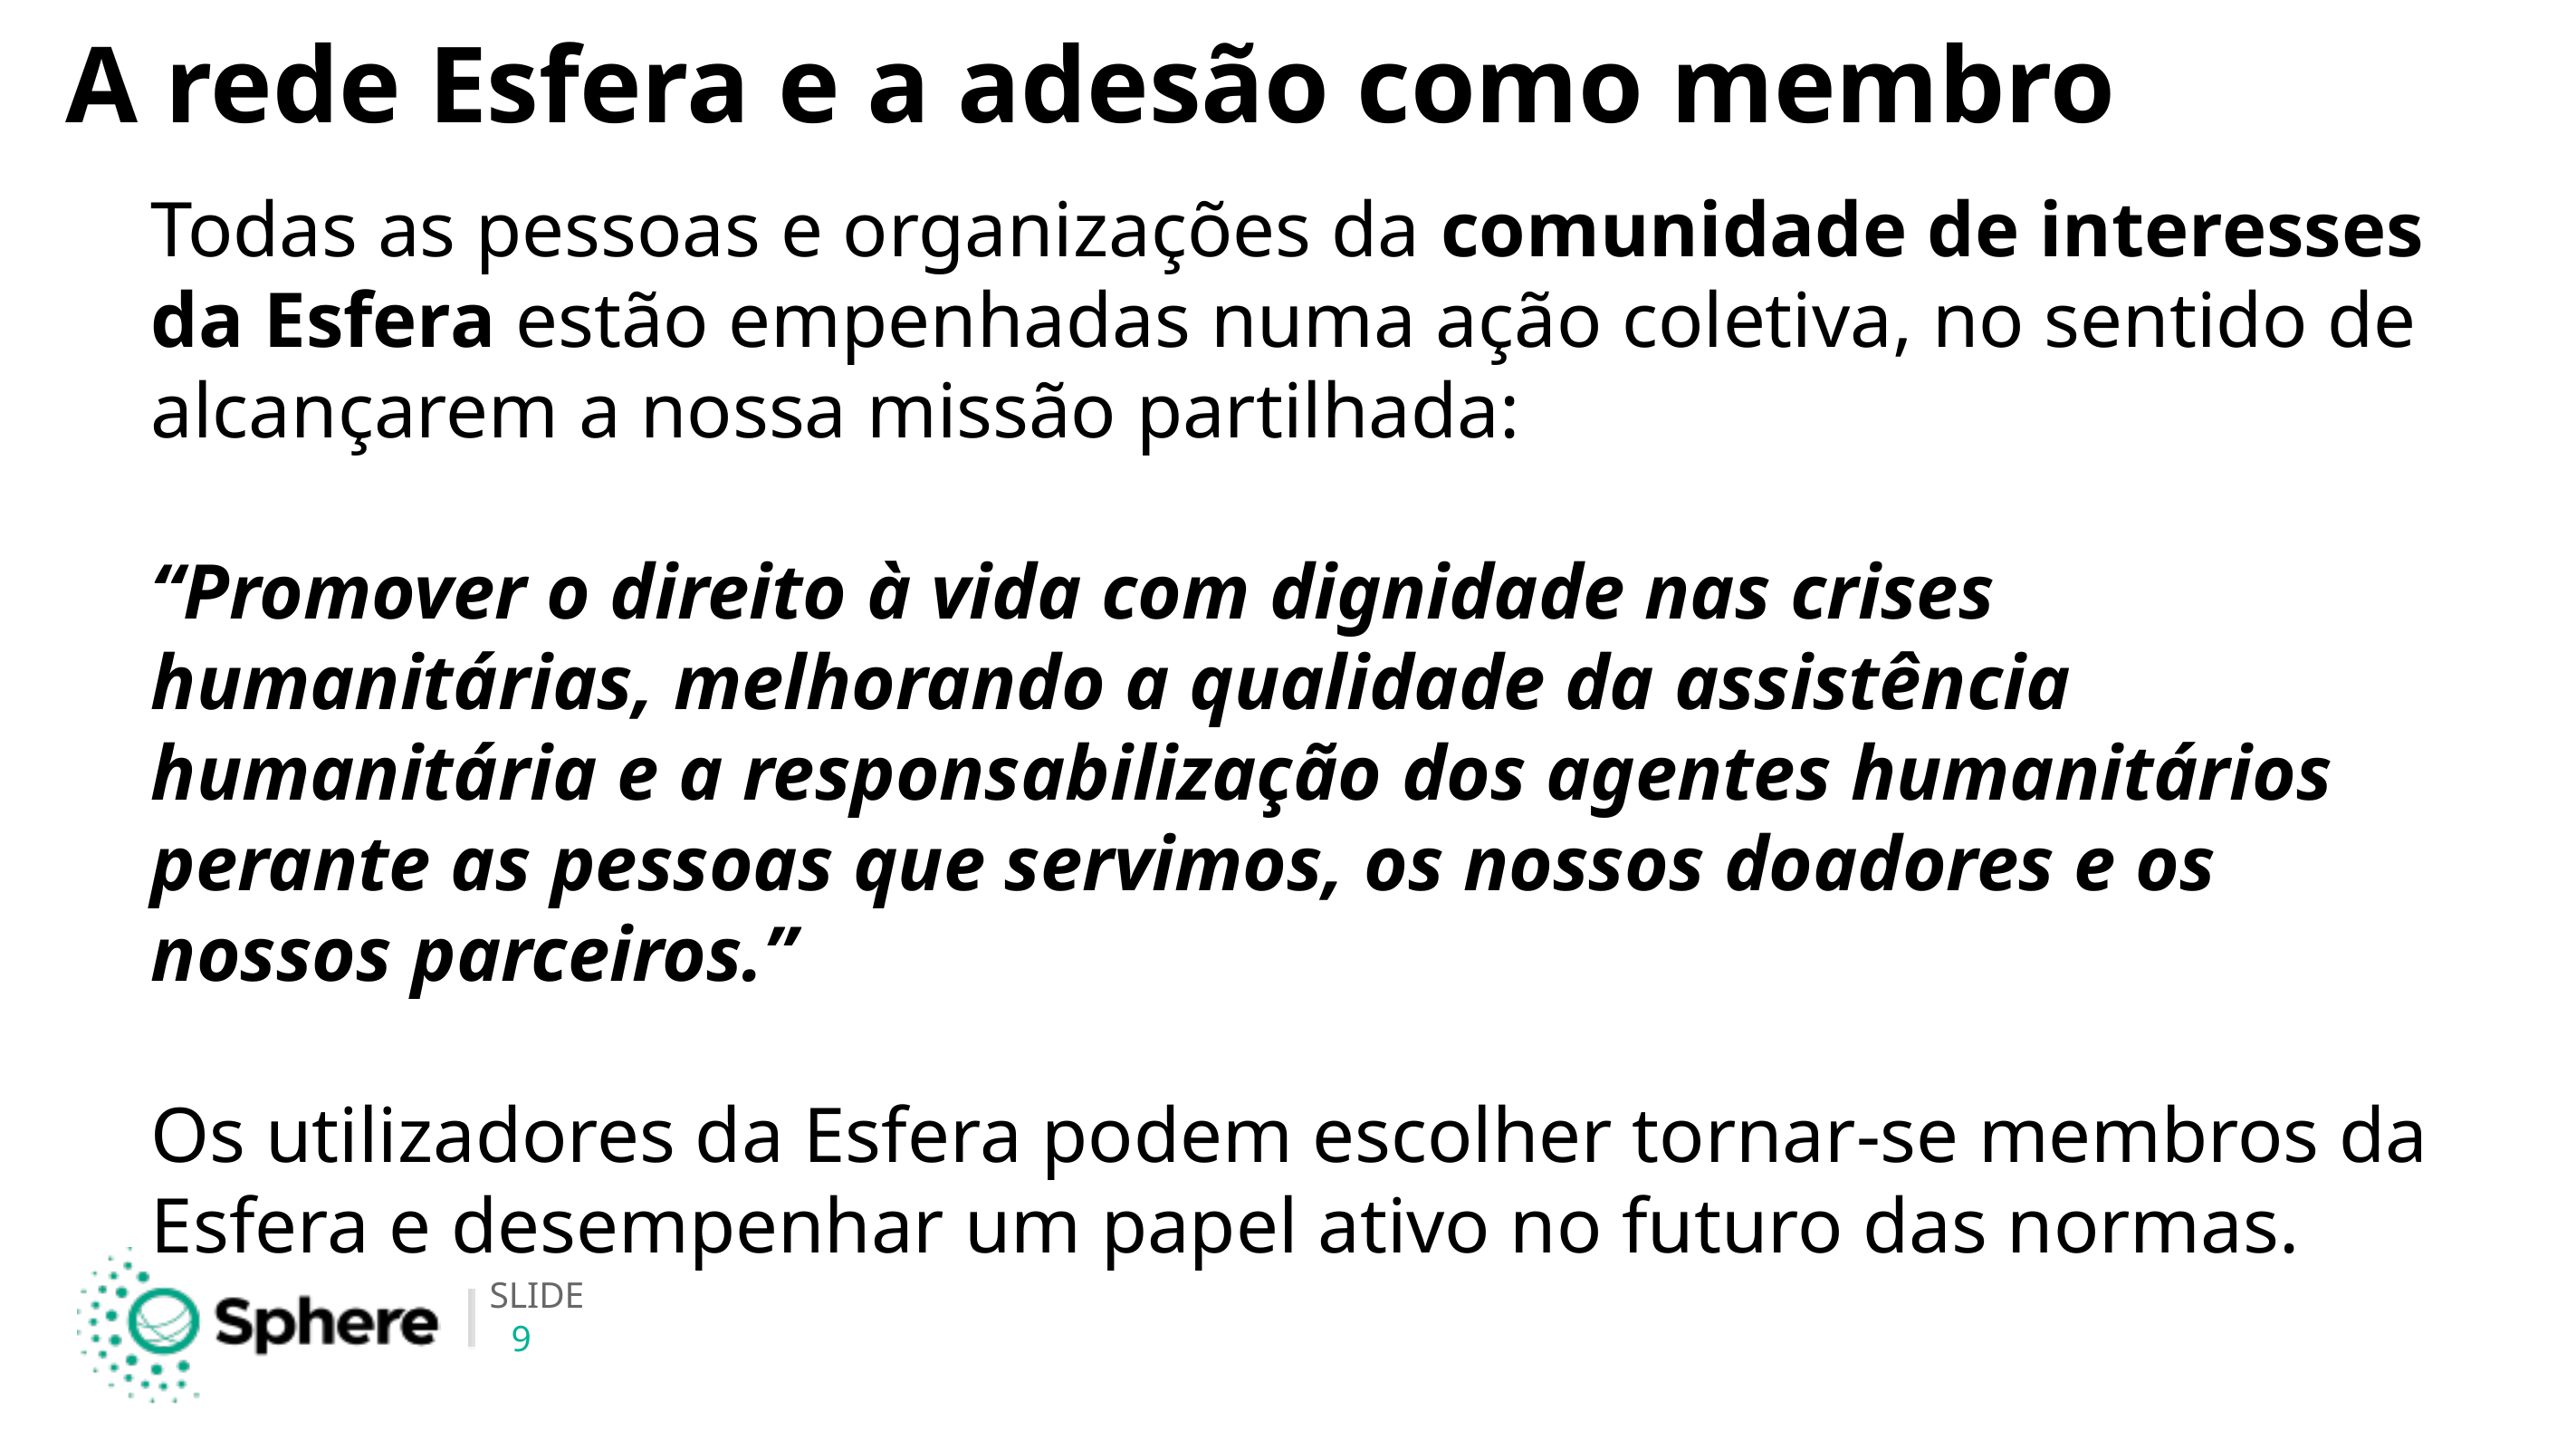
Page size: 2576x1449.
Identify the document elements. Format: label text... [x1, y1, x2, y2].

list Todas as pessoas e organizações da comunidade de interesses da Esfera estão empenhadas numa ação coletiva, no sentido de alcançarem a nossa missão partilhada: “Promover o direito à vida com dignidade nas crises humanitárias, melhorando a qualidade da assistência humanitária e a responsabilização dos agentes humanitários perante as pessoas que servimos, os nossos doadores e os nossos parceiros.” Os utilizadores da Esfera podem escolher tornar-se membros da Esfera e desempenhar um papel ativo no futuro das normas. [150, 180, 2474, 1269]
picture [77, 1247, 441, 1406]
picture [468, 1289, 479, 1349]
slide_number 9 [503, 1308, 540, 1367]
title A rede Esfera e a adesão como membro [57, 10, 2131, 179]
